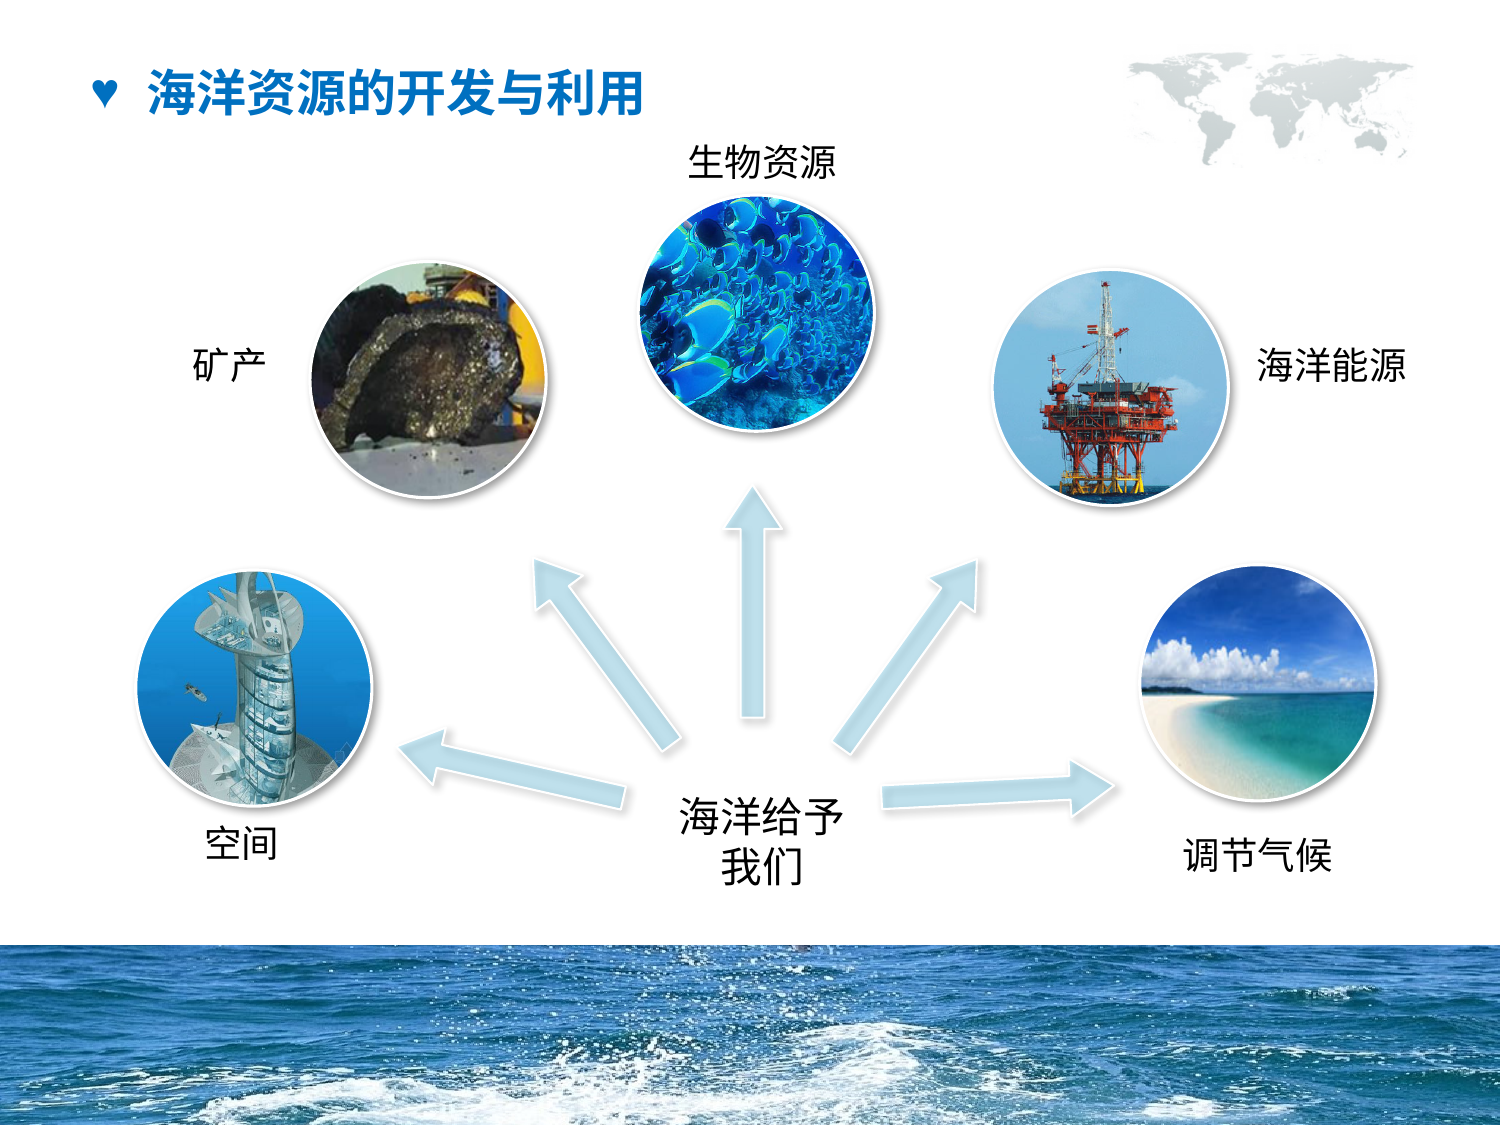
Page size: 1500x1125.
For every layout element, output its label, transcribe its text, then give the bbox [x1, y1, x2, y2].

text_box 矿产 [129, 334, 304, 395]
picture [0, 945, 1500, 1125]
text_box [530, 555, 684, 754]
text_box [829, 556, 979, 758]
text_box [721, 482, 784, 720]
picture [1492, 1075, 1500, 1088]
title 海洋资源的开发与利用 [75, 45, 1425, 138]
text_box 生物资源 [661, 131, 863, 192]
text_box 调节气候 [1157, 824, 1359, 885]
picture [135, 569, 373, 807]
text_box [878, 756, 1117, 820]
picture [637, 194, 875, 432]
picture [309, 261, 547, 498]
picture [1467, 1086, 1478, 1092]
text_box 海洋给予我们 [661, 783, 863, 899]
picture [1139, 564, 1377, 802]
text_box 空间 [141, 814, 343, 873]
text_box [394, 725, 629, 812]
picture [1380, 1073, 1389, 1080]
text_box 海洋能源 [1232, 334, 1433, 395]
picture [991, 269, 1229, 506]
